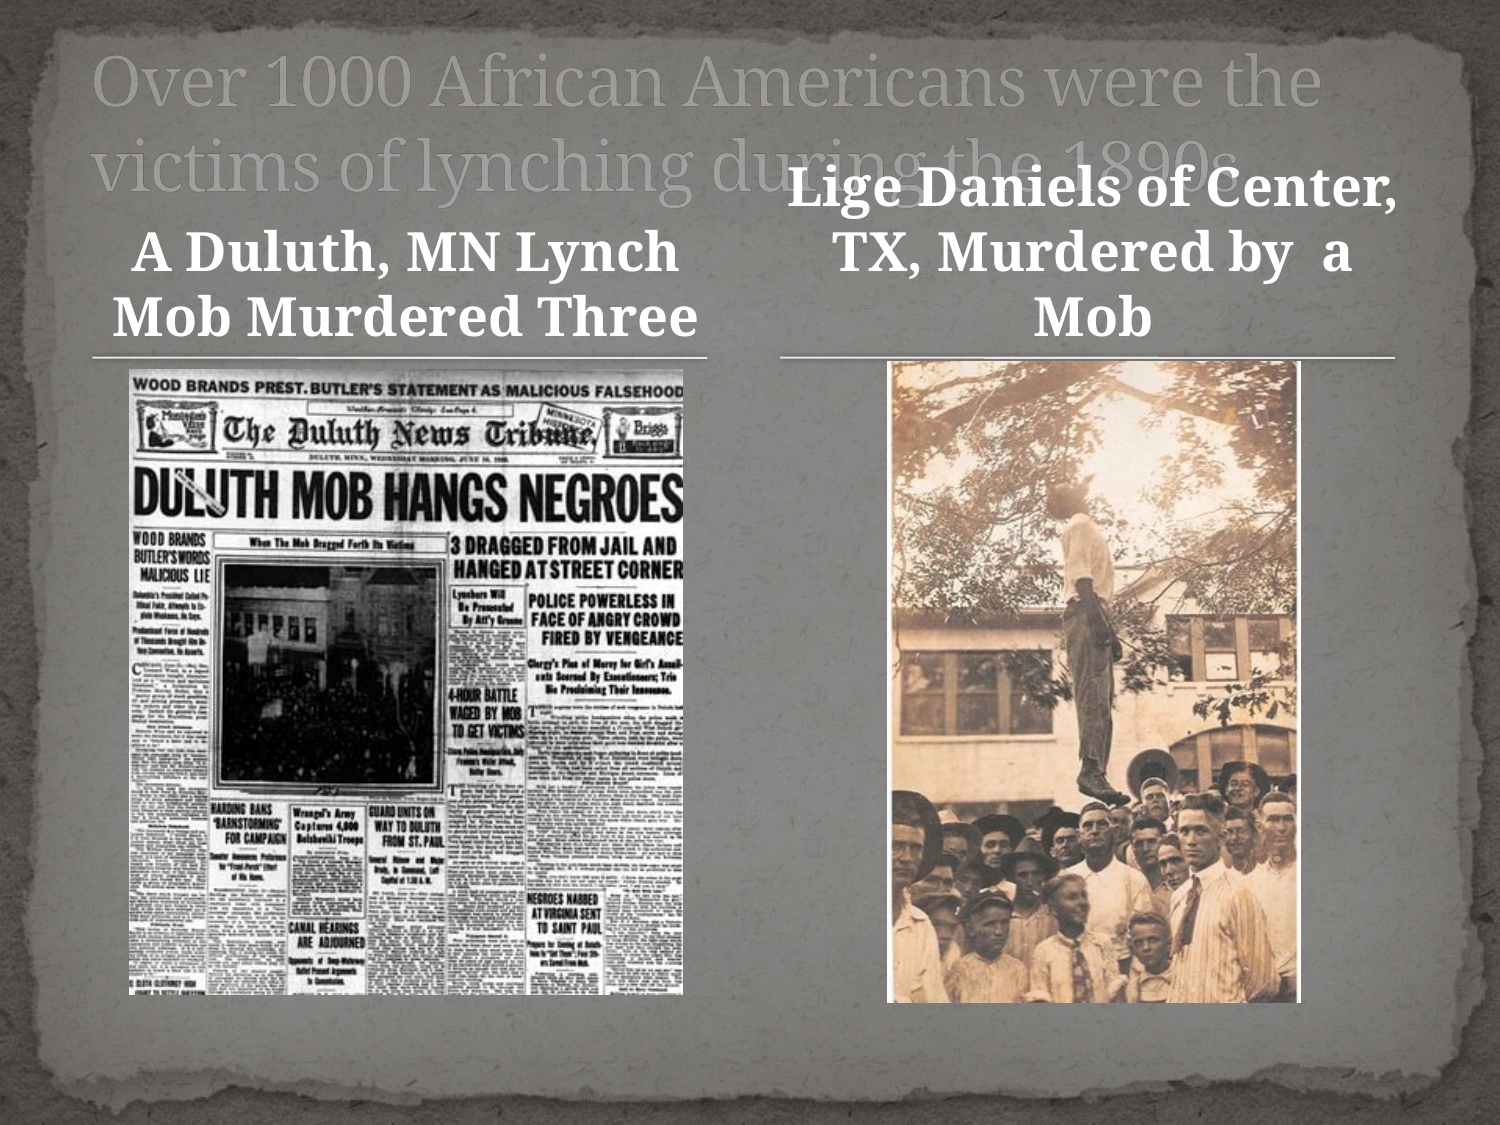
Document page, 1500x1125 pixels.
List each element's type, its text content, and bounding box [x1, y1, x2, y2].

list A Duluth, MN Lynch Mob Murdered Three [73, 228, 740, 357]
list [889, 362, 1300, 1003]
list Lige Daniels of Center, TX, Murdered by a Mob [760, 228, 1427, 357]
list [132, 372, 682, 994]
title Over 1000 African Americans were the victims of lynching during the 1890s [74, 25, 1425, 213]
